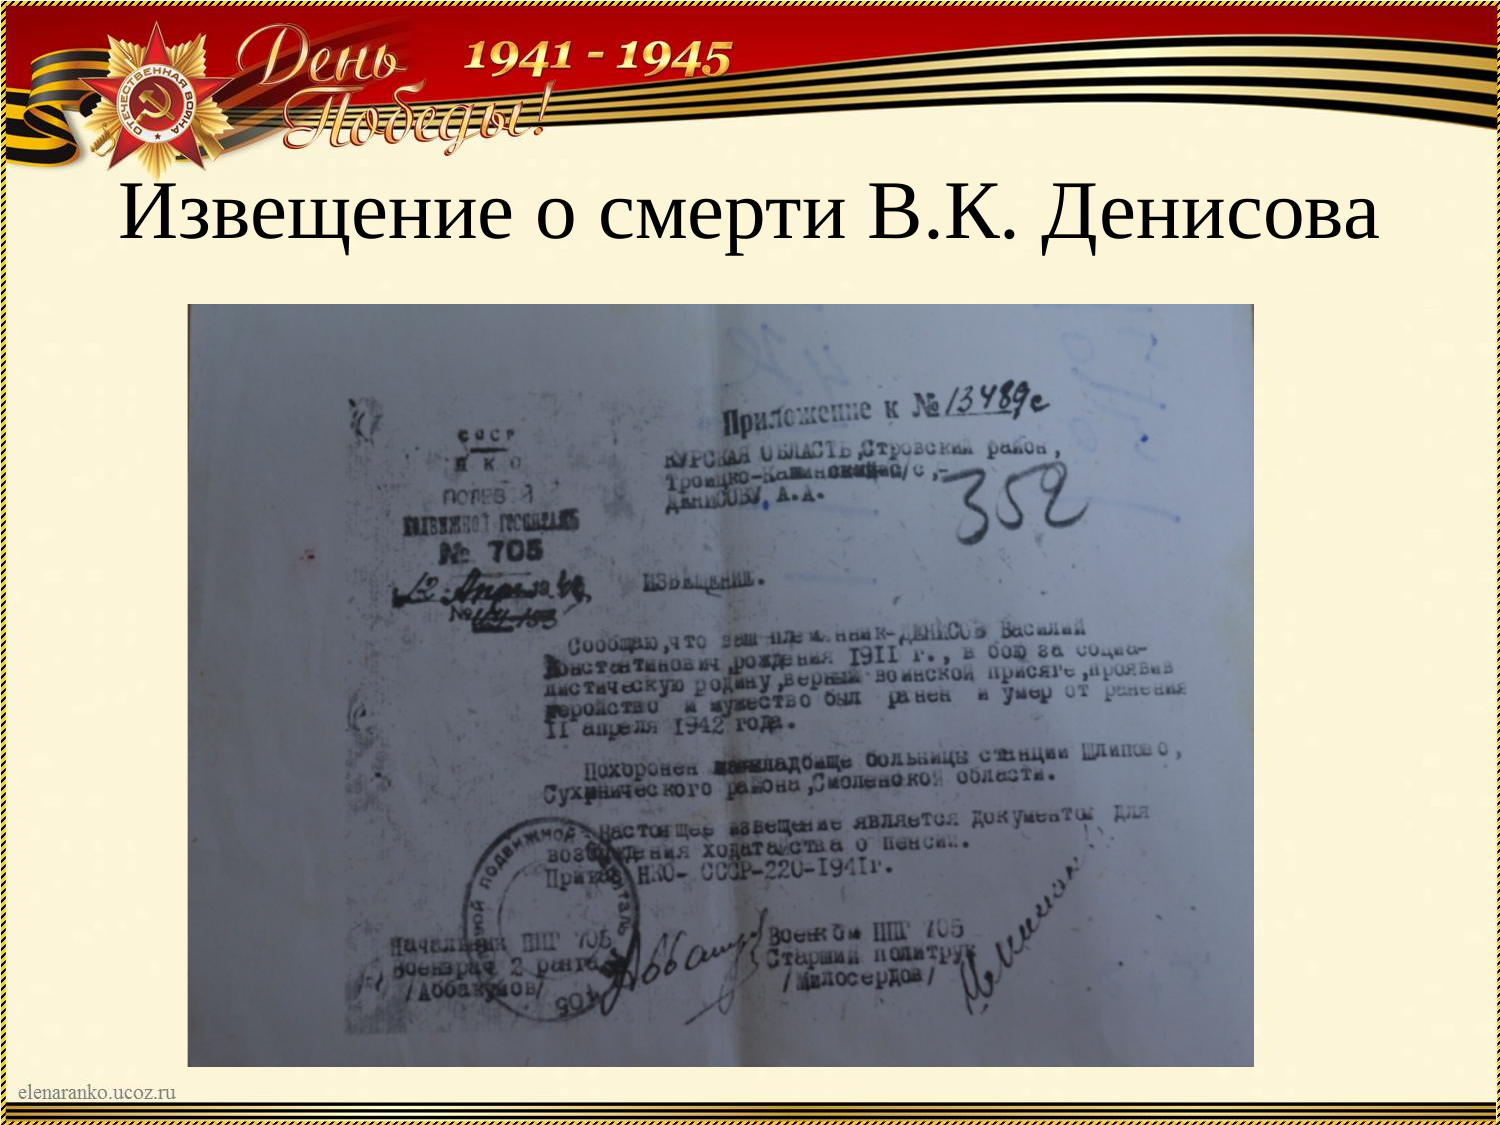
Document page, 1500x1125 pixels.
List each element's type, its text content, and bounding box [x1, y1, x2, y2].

picture [0, 0, 1500, 1125]
title Извещение о смерти В.К. Денисова [75, 105, 1425, 305]
